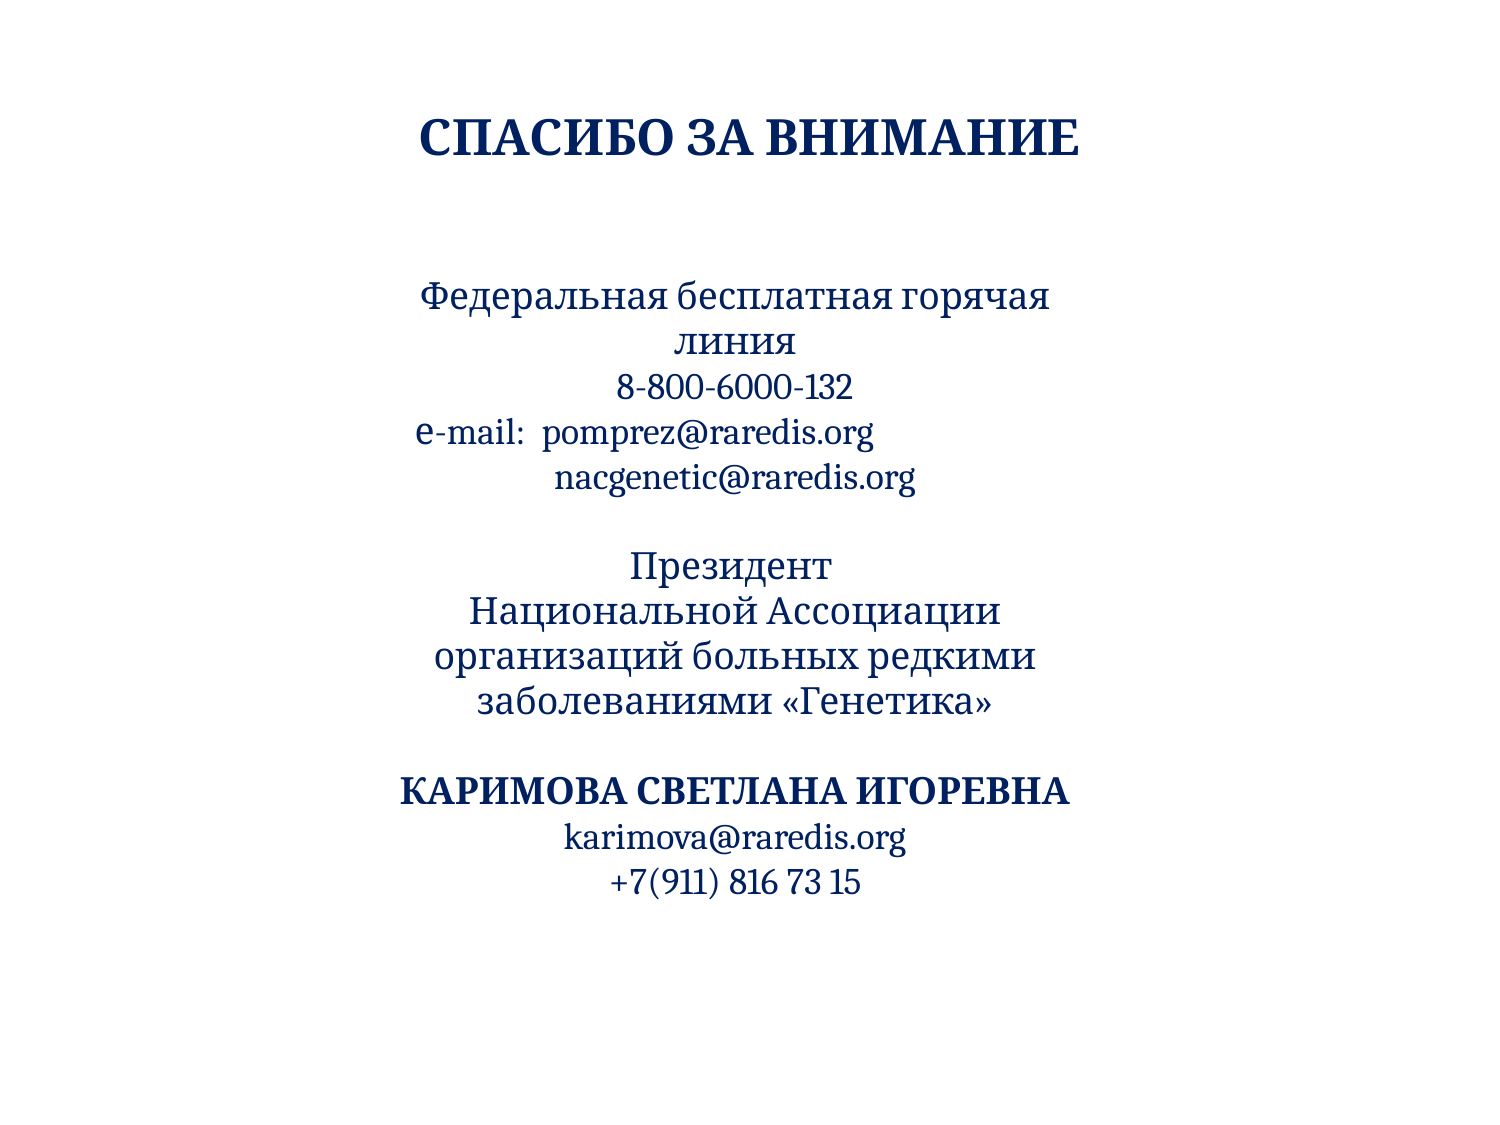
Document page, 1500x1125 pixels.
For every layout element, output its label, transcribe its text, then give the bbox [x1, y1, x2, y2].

text_box Федеральная бесплатная горячая линия 8-800-6000-132 е-mail: pomprez@raredis.org nacgenetic@raredis.org Президент Национальной Ассоциации организаций больных редкими заболеваниями «Генетика» КАРИМОВА СВЕТЛАНА ИГОРЕВНА karimova@raredis.org +7(911) 816 73 15 [360, 219, 1111, 910]
list СПАСИБО ЗА ВНИМАНИЕ [112, 107, 1388, 191]
